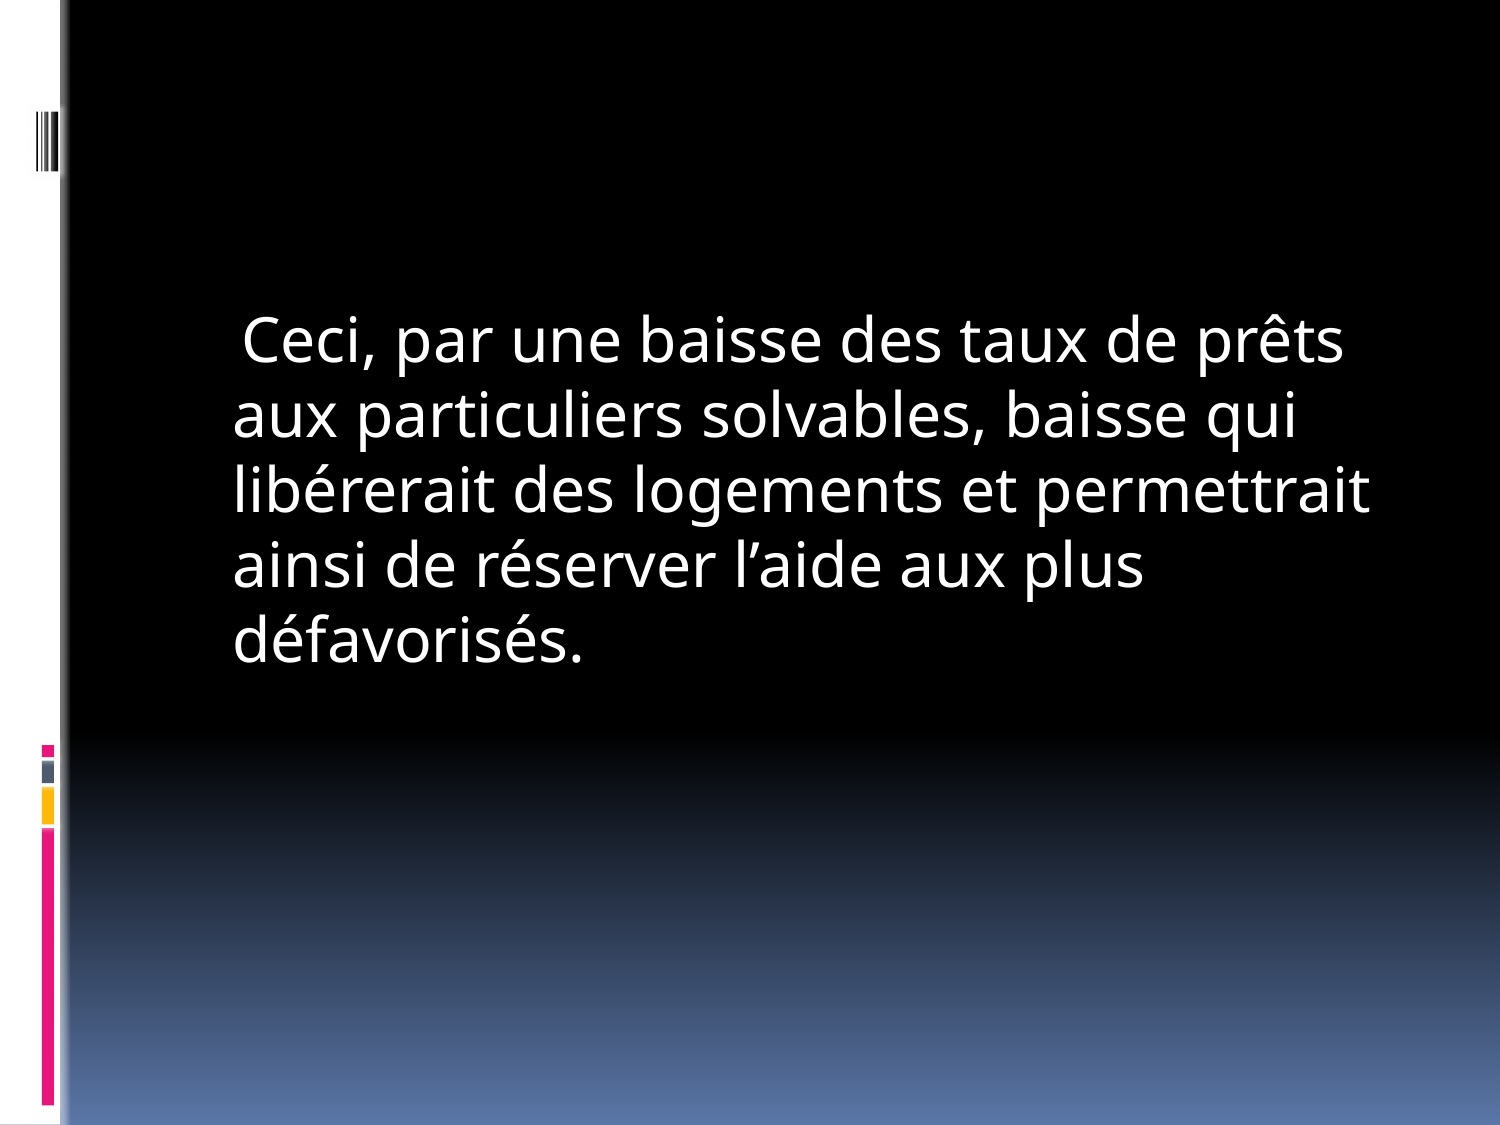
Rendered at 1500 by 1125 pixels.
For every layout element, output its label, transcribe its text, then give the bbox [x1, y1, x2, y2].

list Ceci, par une baisse des taux de prêts aux particuliers solvables, baisse qui libérerait des logements et permettrait ainsi de réserver l’aide aux plus défavorisés. [150, 292, 1425, 1043]
